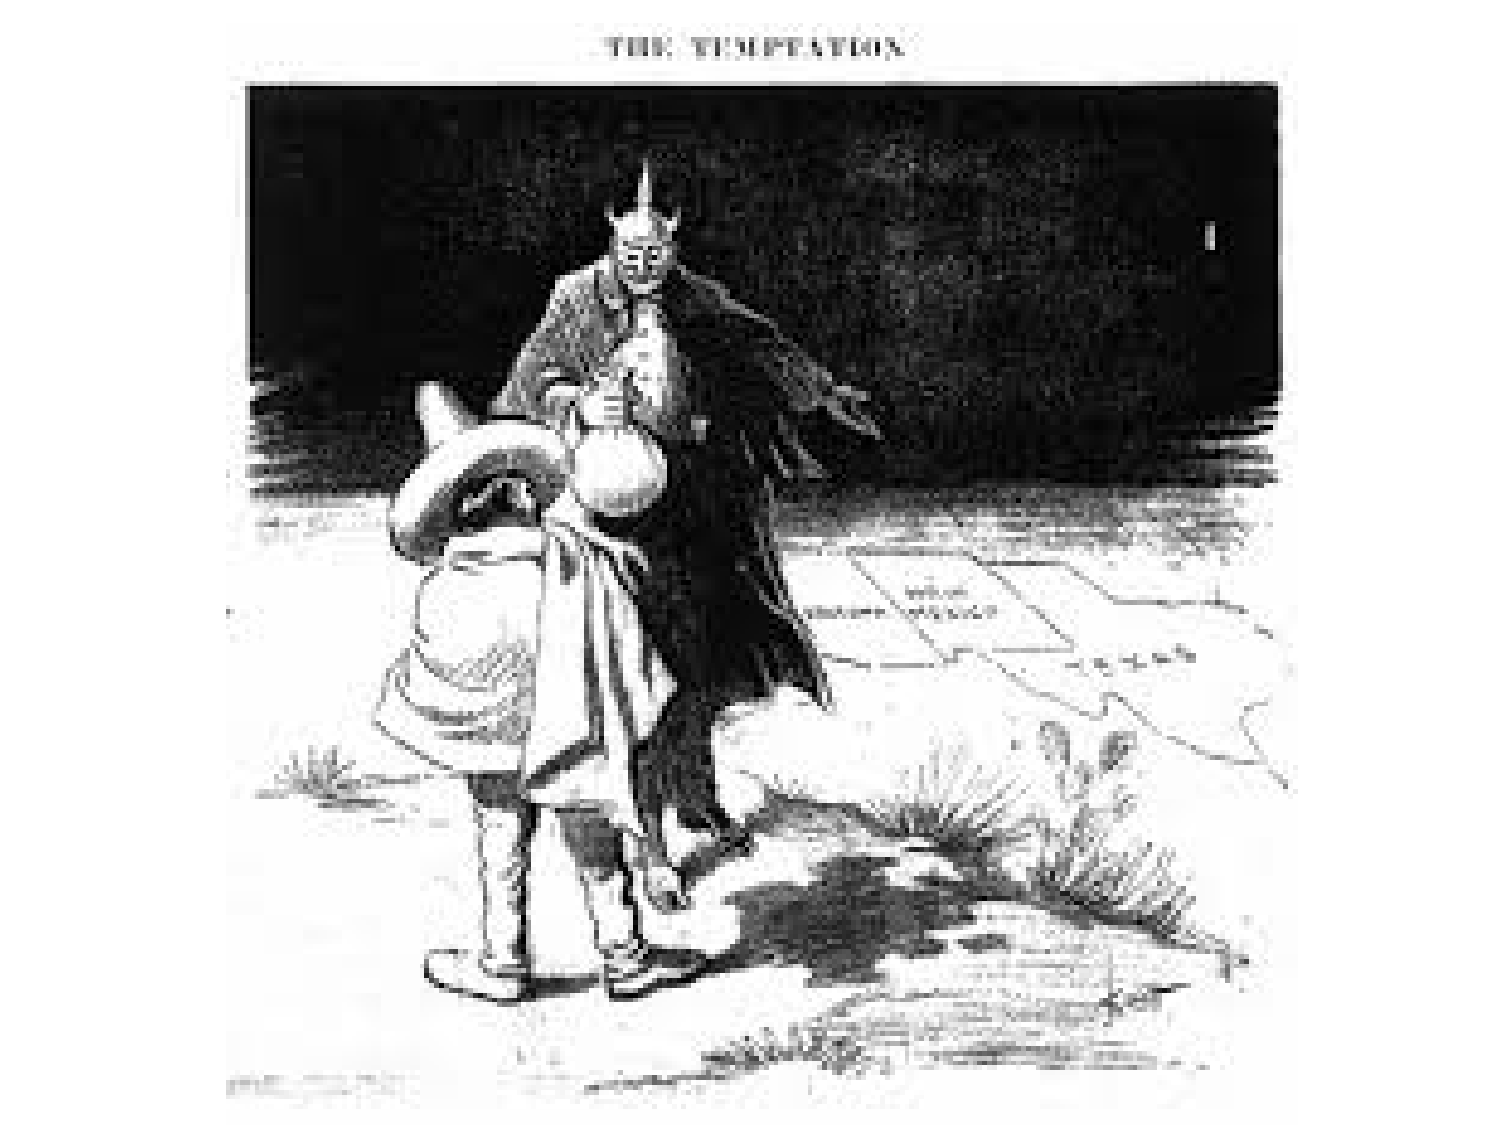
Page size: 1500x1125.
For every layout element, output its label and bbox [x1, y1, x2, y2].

picture [226, 23, 1298, 1125]
